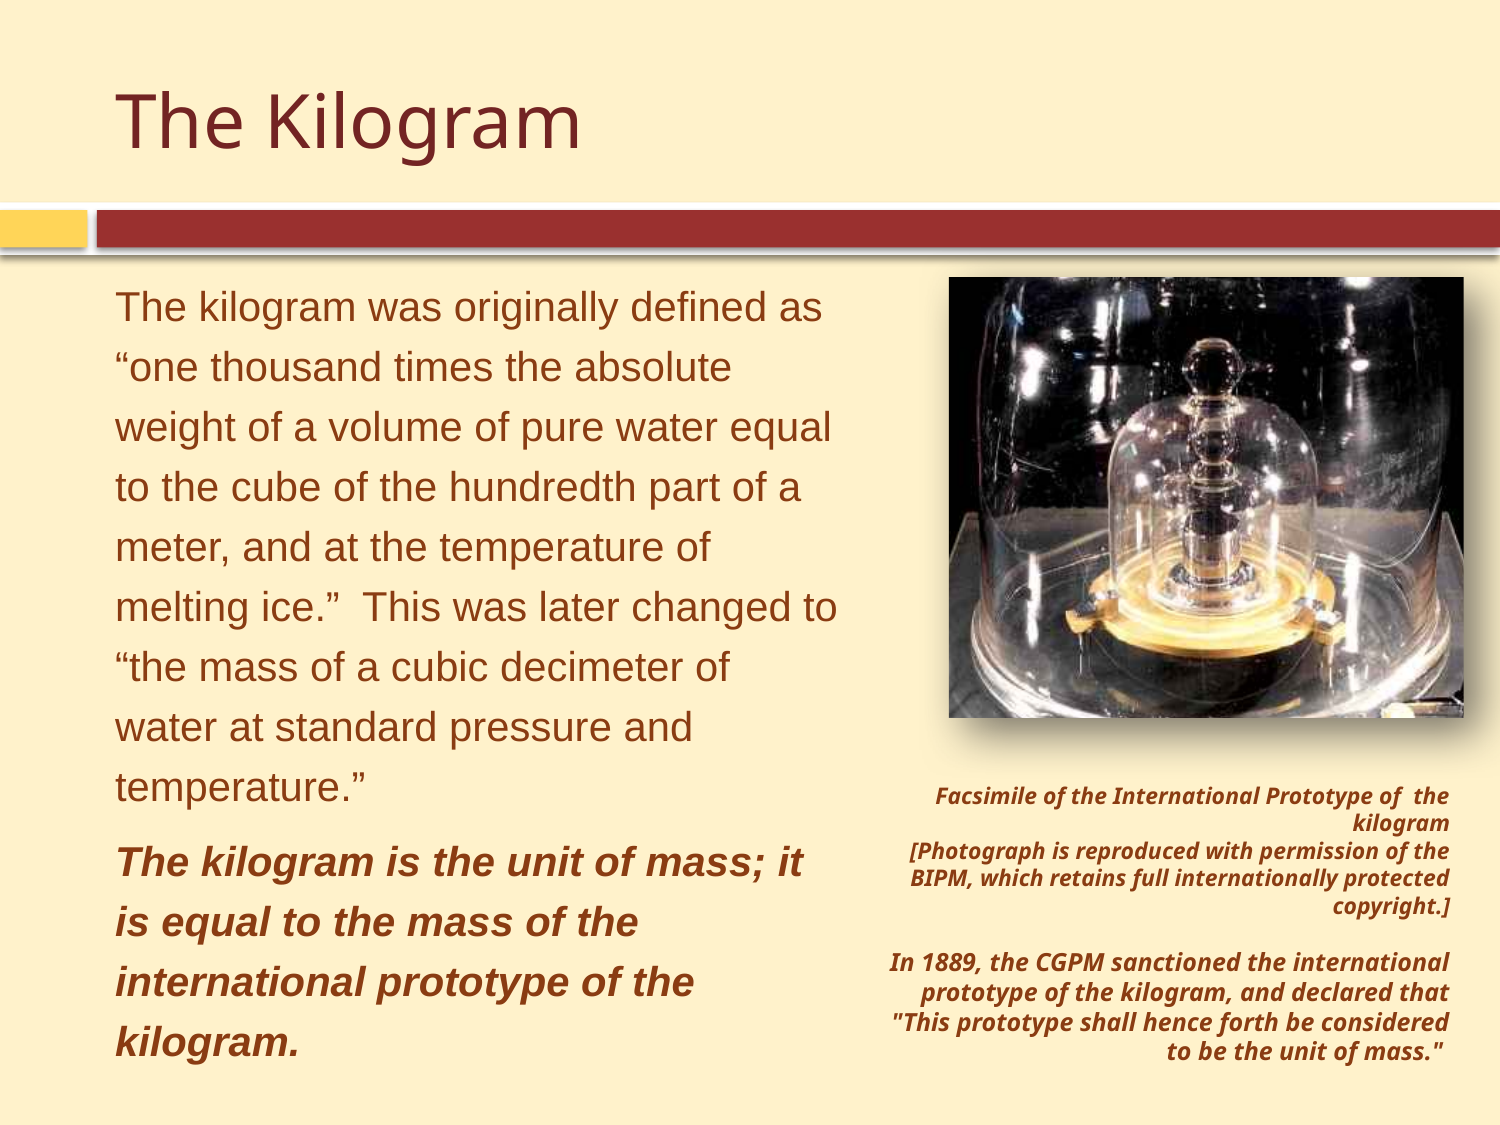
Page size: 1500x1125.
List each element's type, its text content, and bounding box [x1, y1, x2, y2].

title The Kilogram [100, 37, 1438, 200]
picture [948, 277, 1464, 718]
list The kilogram was originally defined as “one thousand times the absolute weight of a volume of pure water equal to the cube of the hundredth part of a meter, and at the temperature of melting ice.” This was later changed to “the mass of a cubic decimeter of water at standard pressure and temperature.” The kilogram is the unit of mass; it is equal to the mass of the international prototype of the kilogram. [100, 262, 855, 1095]
text_box Facsimile of the International Prototype of the kilogram [Photograph is reproduced with permission of the BIPM, which retains full internationally protected copyright.] In 1889, the CGPM sanctioned the international prototype of the kilogram, and declared that "This prototype shall hence forth be considered to be the unit of mass." [862, 773, 1465, 1074]
